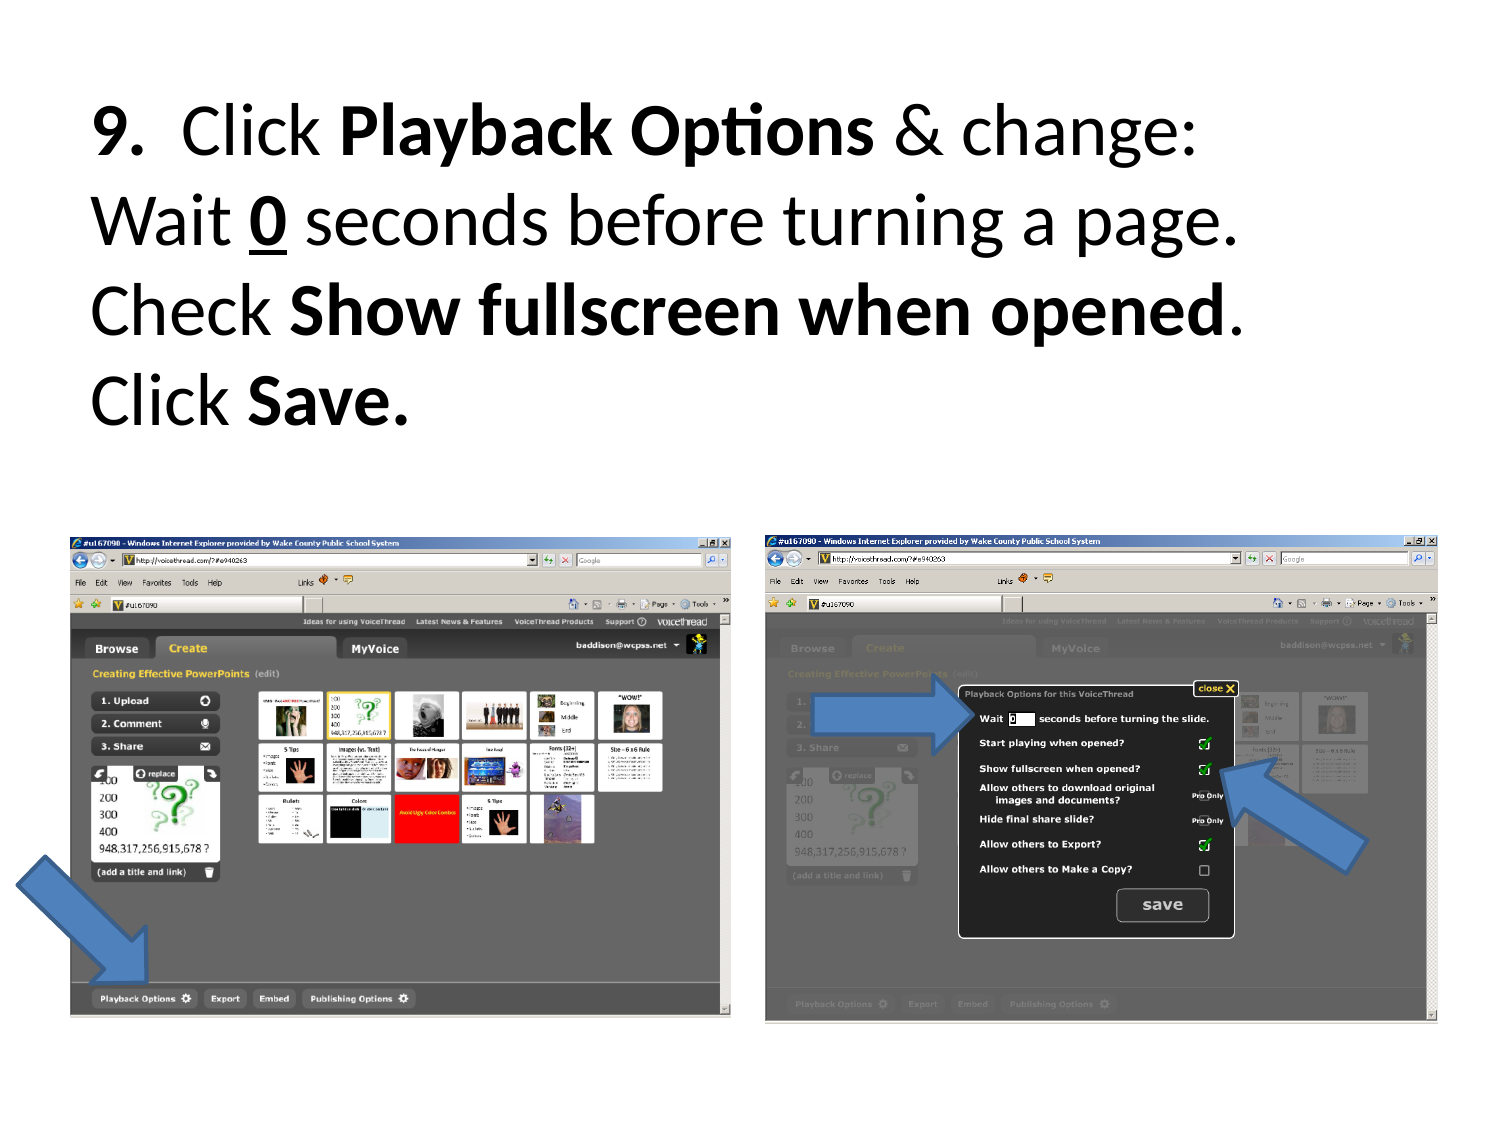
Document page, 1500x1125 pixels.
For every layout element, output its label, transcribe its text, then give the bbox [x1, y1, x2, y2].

text_box [15, 854, 64, 934]
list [69, 537, 731, 1018]
picture [765, 535, 1438, 1024]
title 9. Click Playback Options & change: Wait 0 seconds before turning a page. Check Show fullscreen when opened. Click Save. [75, 45, 1425, 475]
